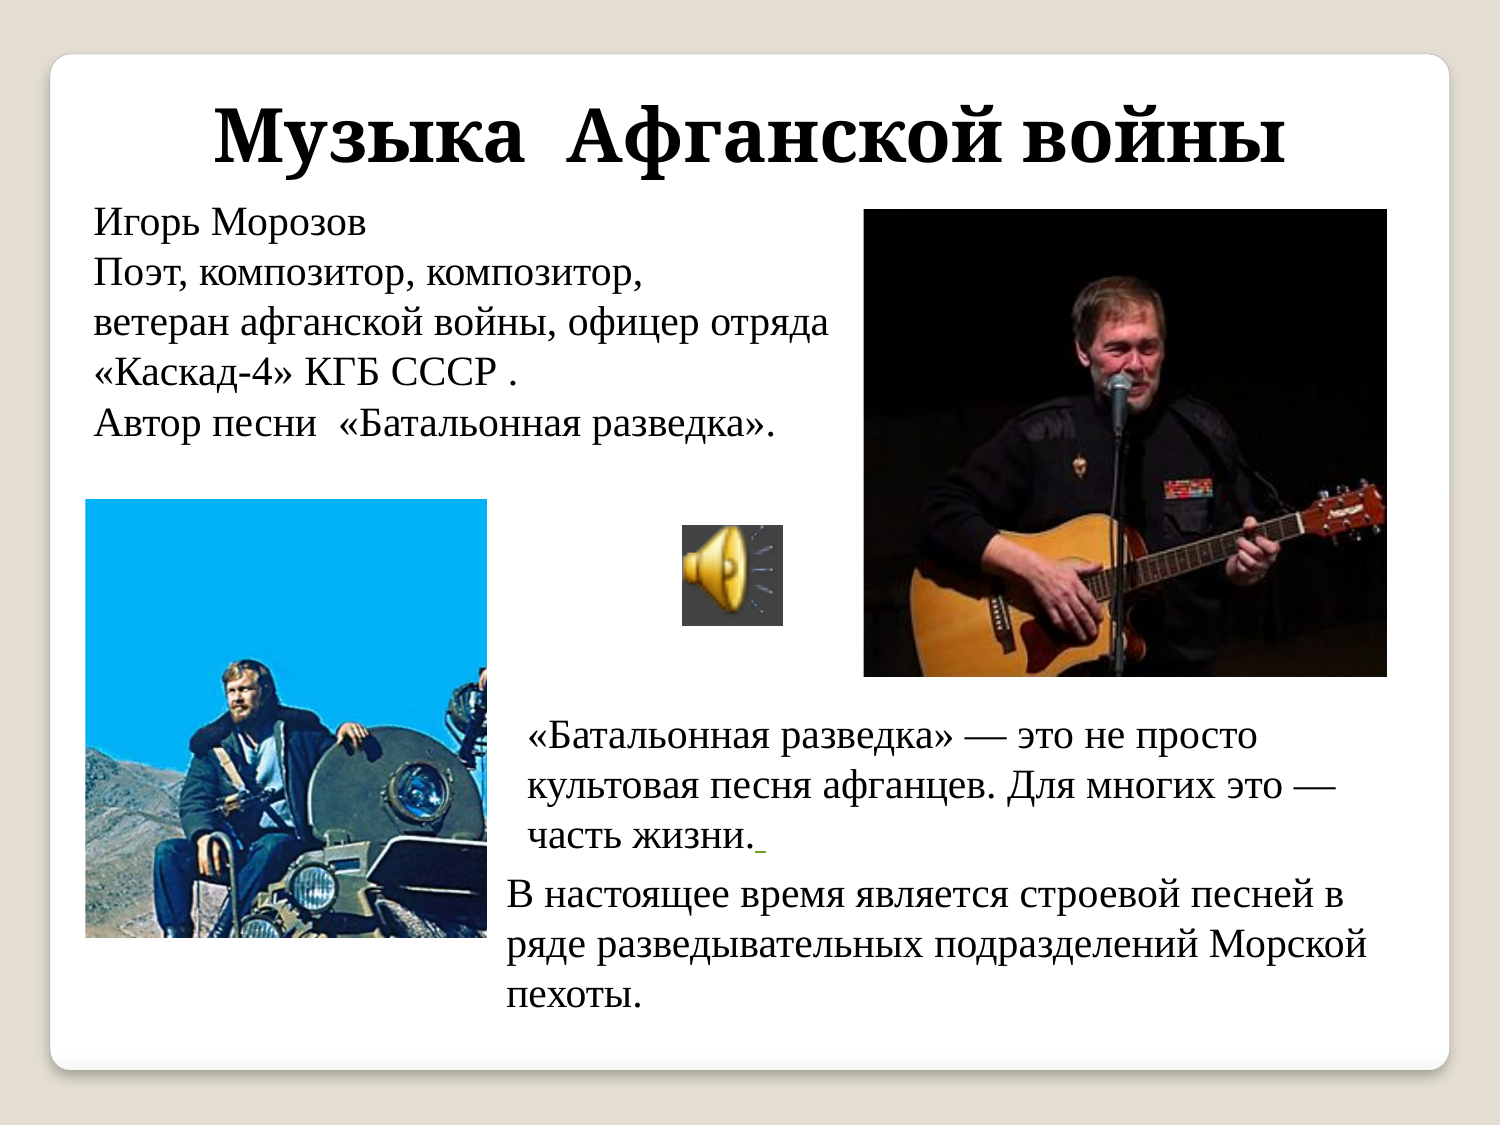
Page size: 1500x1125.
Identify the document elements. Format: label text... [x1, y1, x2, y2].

picture [680, 523, 785, 628]
picture [85, 658, 488, 939]
text_box Игорь Морозов Поэт, композитор, композитор, ветеран афганской войны, офицер отряда «Каскад-4» КГБ СССР . Автор песни «Батальонная разведка». [78, 186, 852, 452]
picture [863, 209, 1388, 677]
text_box Музыка Афганской войны [198, 79, 1302, 185]
text_box В настоящее время является строевой песней в ряде разведывательных подразделений Морской пехоты. [491, 858, 1422, 1024]
text_box «Батальонная разведка» — это не просто культовая песня афганцев. Для многих это — часть жизни. [512, 699, 1356, 864]
